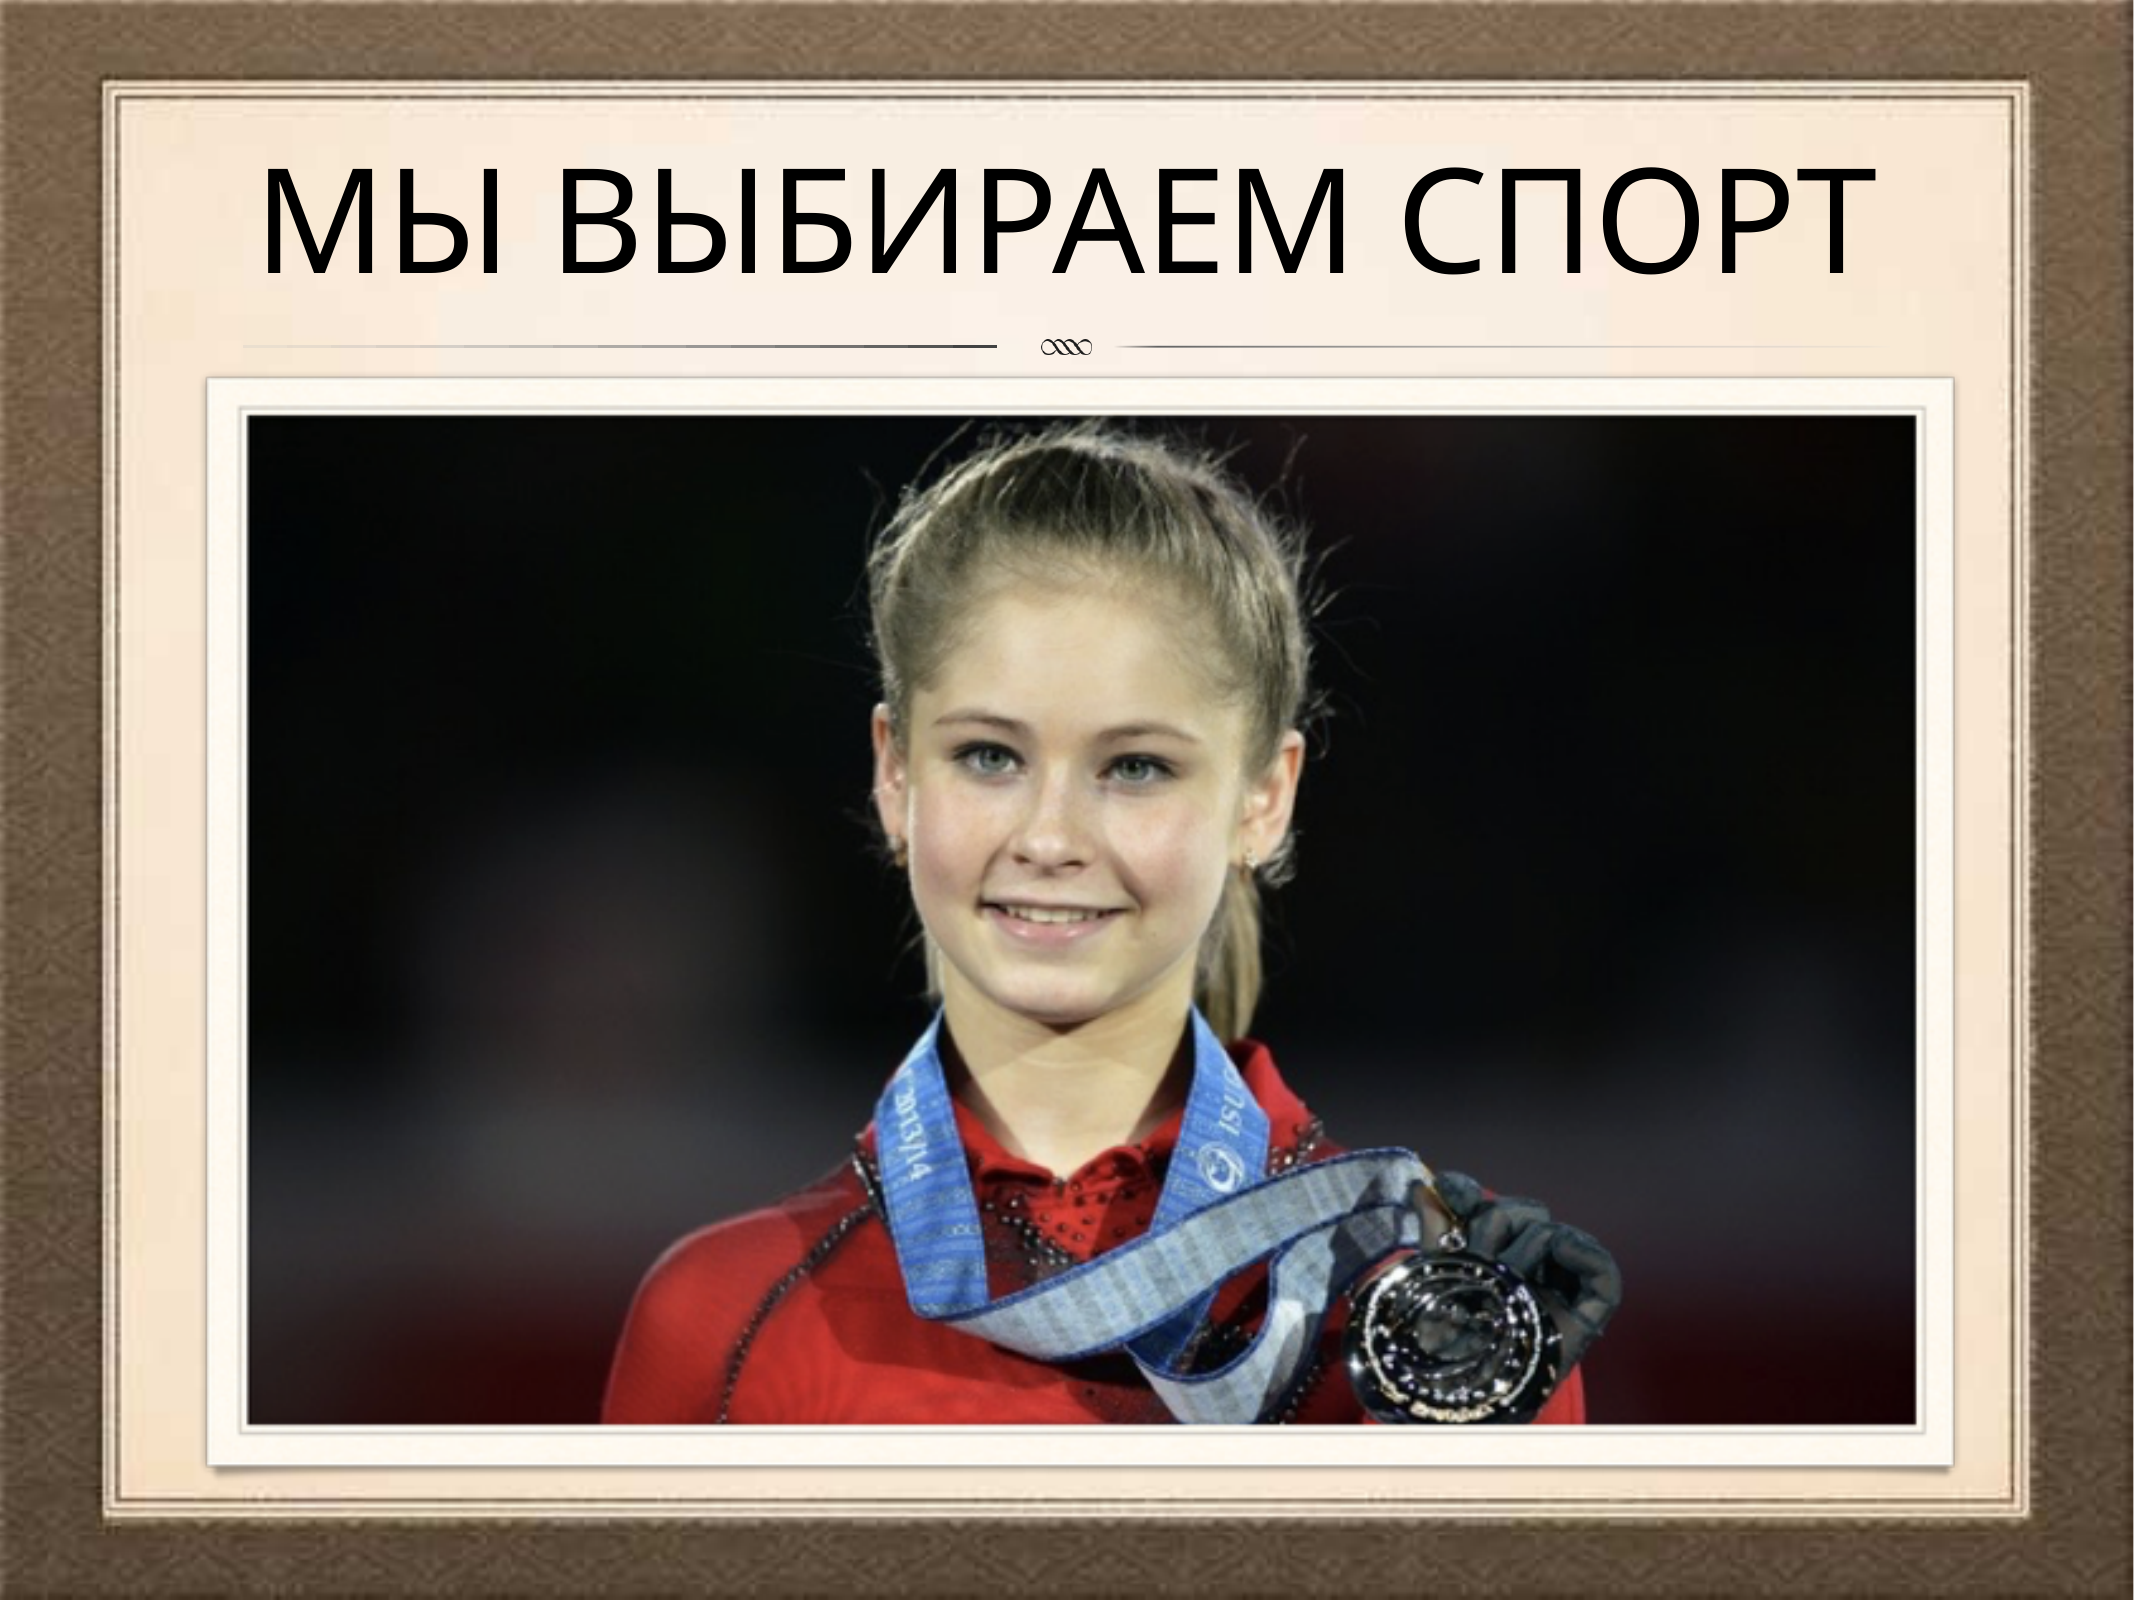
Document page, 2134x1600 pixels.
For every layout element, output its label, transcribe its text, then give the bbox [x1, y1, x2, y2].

picture [0, 0, 2134, 1600]
title Мы выбираем спорт [182, 136, 1951, 326]
